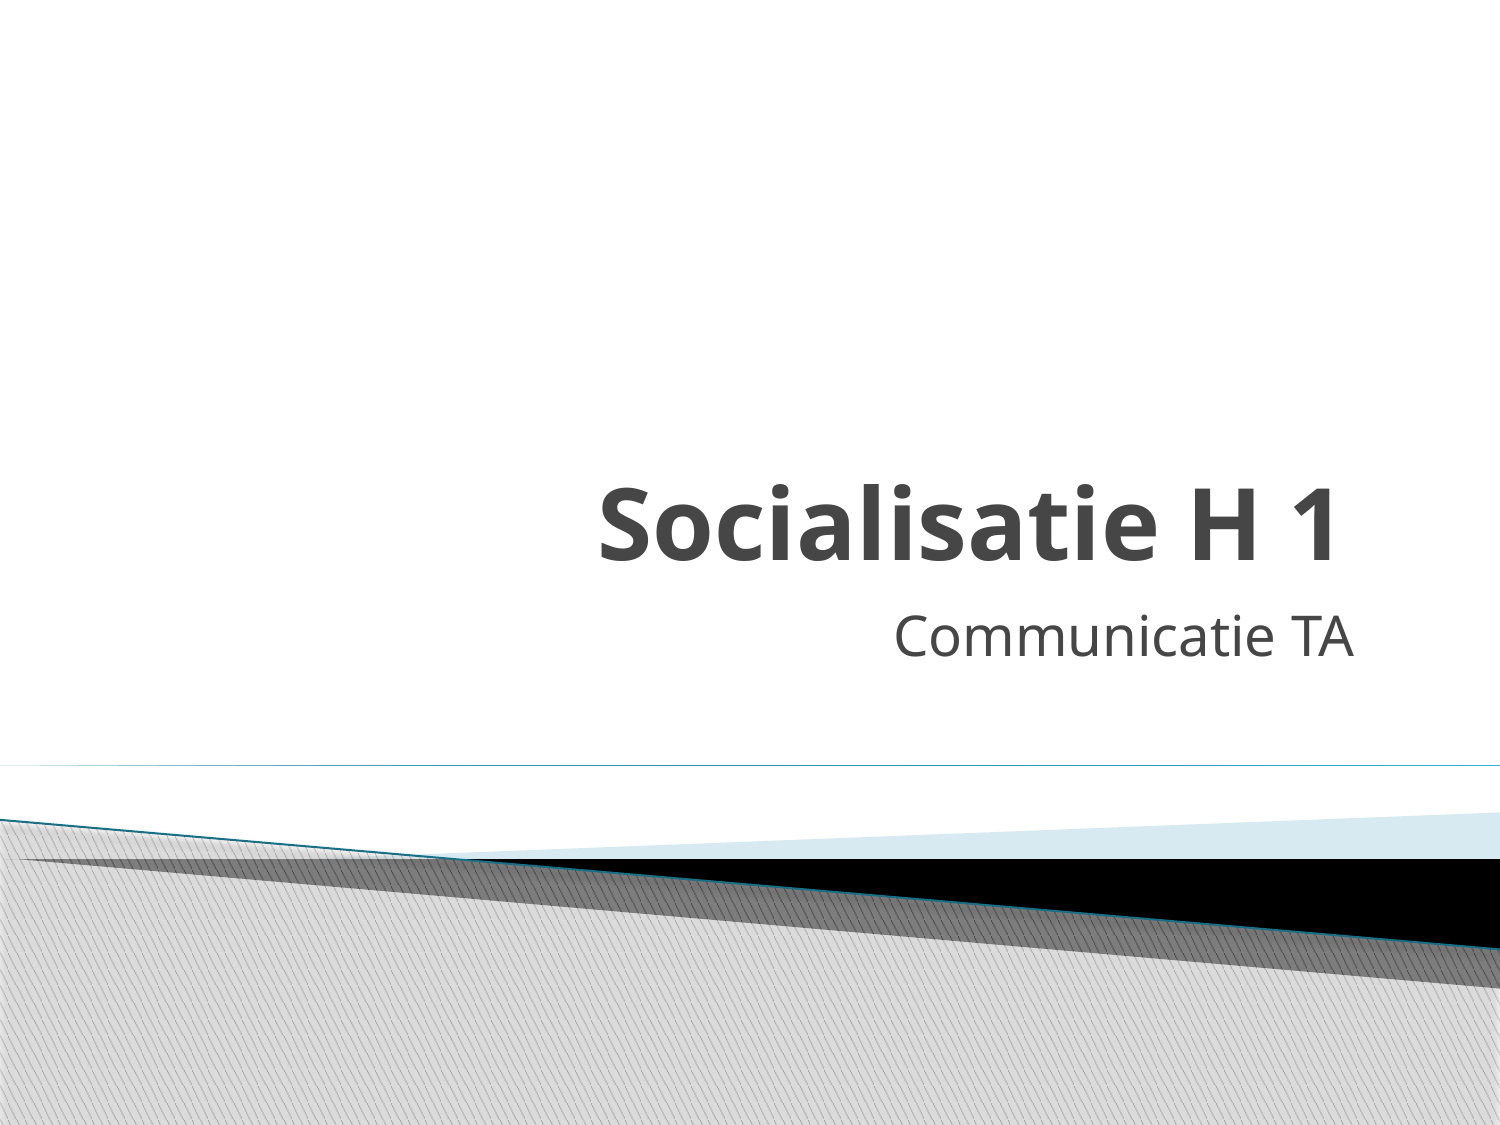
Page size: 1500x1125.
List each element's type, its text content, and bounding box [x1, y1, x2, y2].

subtitle Communicatie TA [112, 592, 1388, 790]
title Socialisatie H 1 [112, 287, 1388, 588]
picture [5, 859, 1500, 989]
